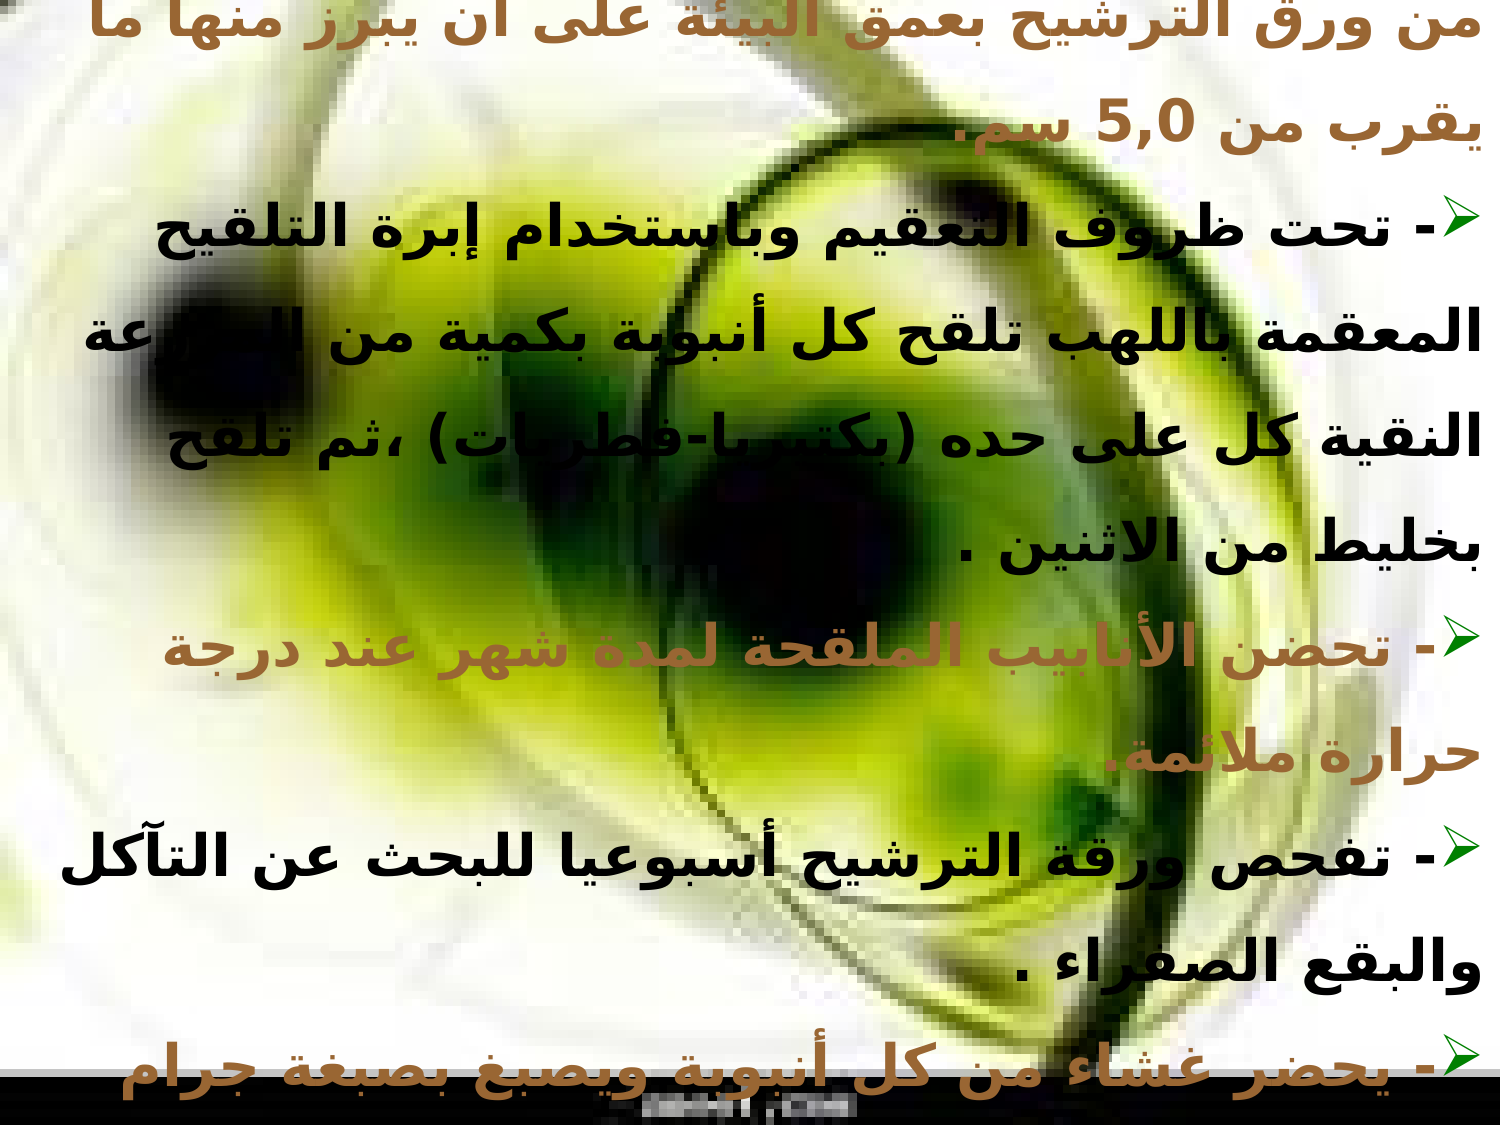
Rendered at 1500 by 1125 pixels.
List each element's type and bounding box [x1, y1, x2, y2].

list [0, 0, 1500, 1125]
